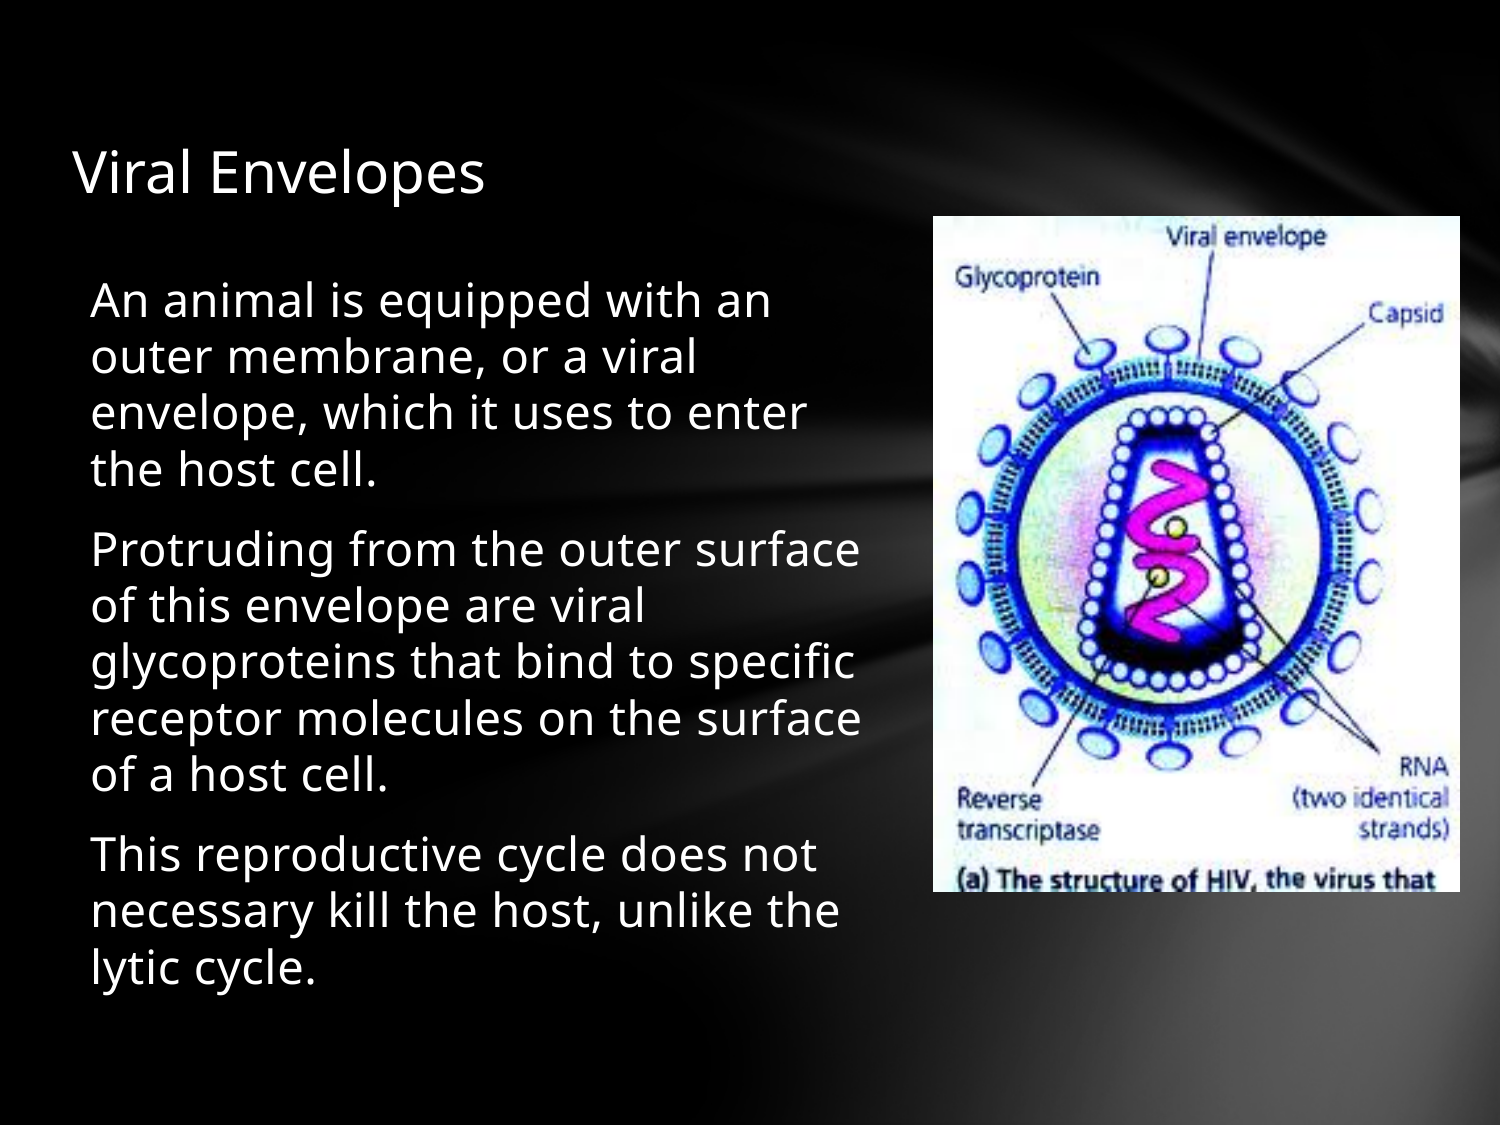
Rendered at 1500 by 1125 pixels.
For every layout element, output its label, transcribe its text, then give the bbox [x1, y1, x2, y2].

title Viral Envelopes [57, 37, 1318, 213]
list An animal is equipped with an outer membrane, or a viral envelope, which it uses to enter the host cell. Protruding from the outer surface of this envelope are viral glycoproteins that bind to specific receptor molecules on the surface of a host cell. This reproductive cycle does not necessary kill the host, unlike the lytic cycle. [75, 262, 900, 1005]
picture [933, 216, 1461, 892]
